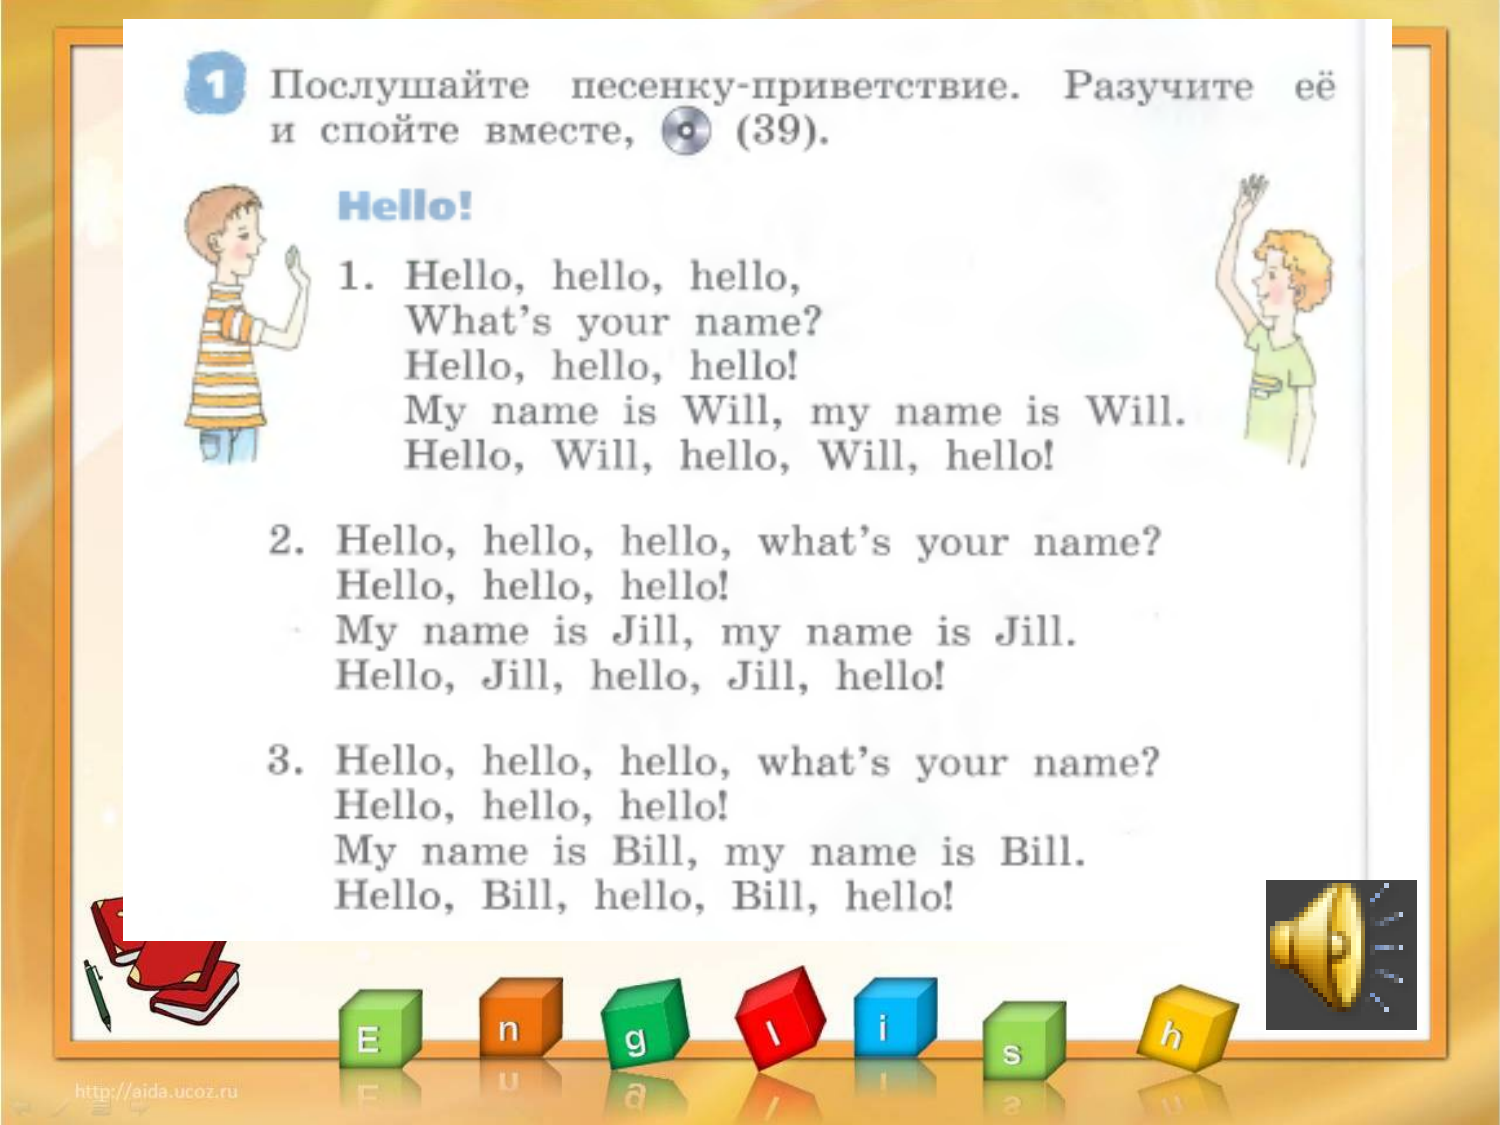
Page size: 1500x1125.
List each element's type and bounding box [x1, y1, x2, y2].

list [1265, 878, 1419, 1032]
picture [0, 0, 1500, 1125]
